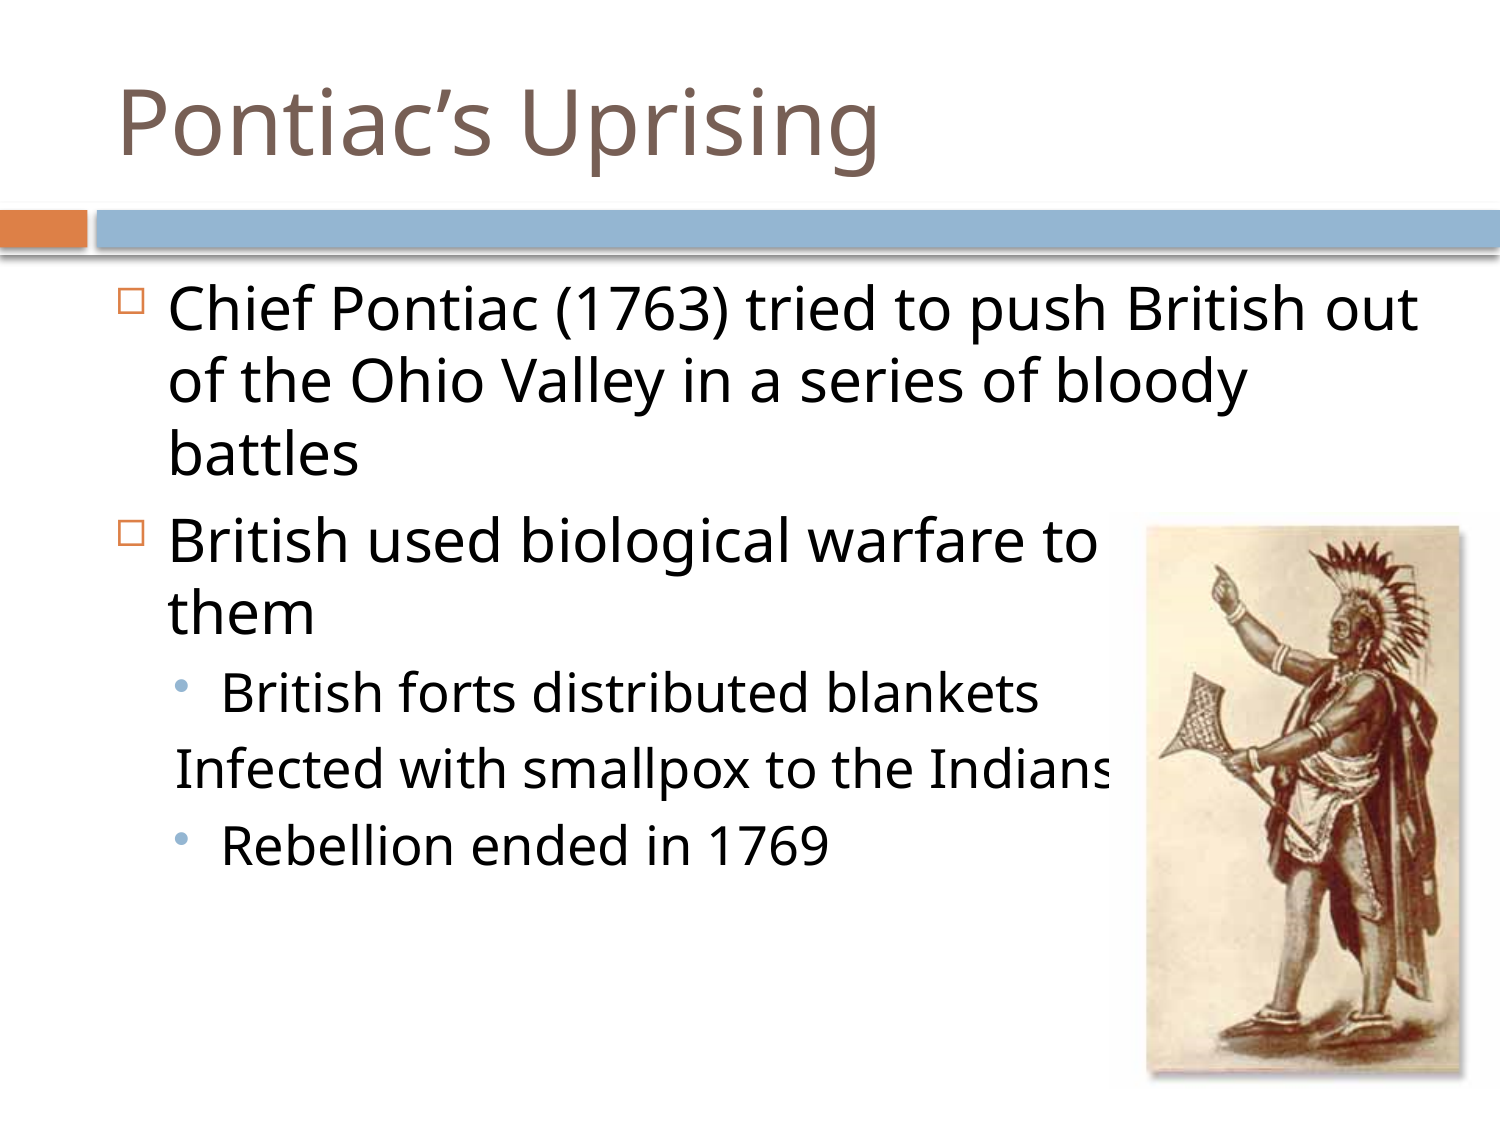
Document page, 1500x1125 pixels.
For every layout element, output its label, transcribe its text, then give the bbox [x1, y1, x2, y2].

list Chief Pontiac (1763) tried to push British out of the Ohio Valley in a series of bloody battles British used biological warfare to defeat them British forts distributed blankets Infected with smallpox to the Indians Rebellion ended in 1769 [100, 262, 1438, 1000]
title Pontiac’s Uprising [100, 37, 1438, 200]
picture [1109, 512, 1500, 1090]
